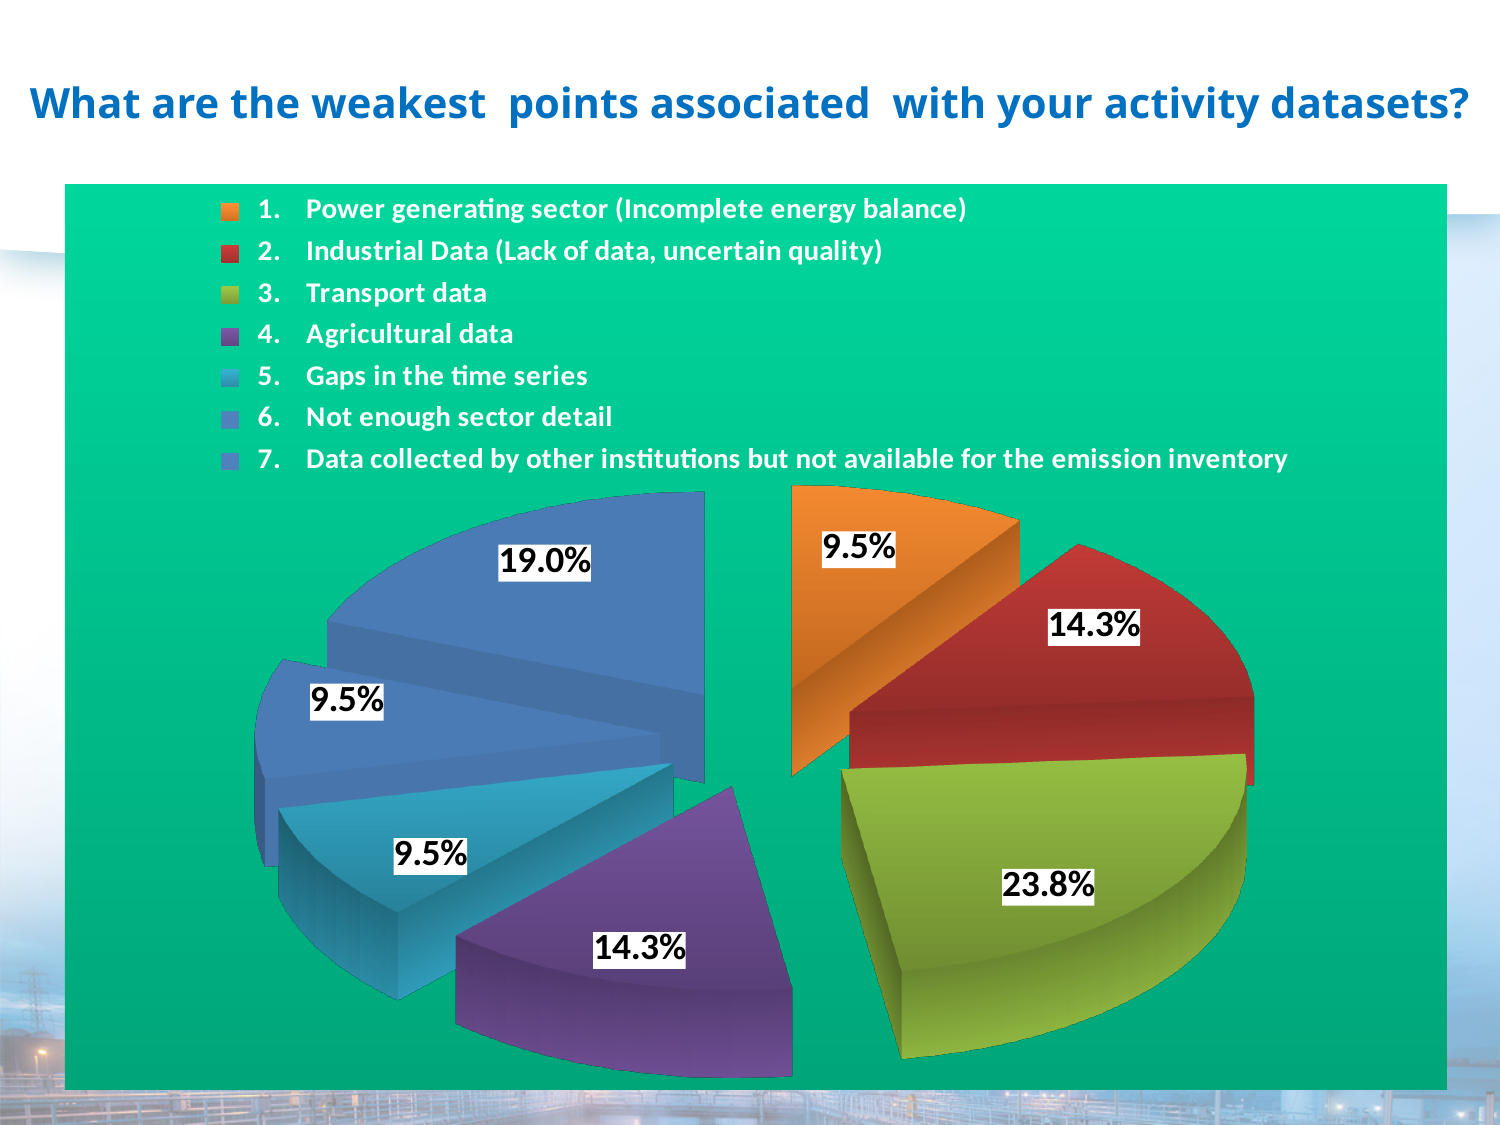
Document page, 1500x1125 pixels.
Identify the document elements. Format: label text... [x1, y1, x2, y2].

picture [0, 215, 1500, 1125]
chart [64, 184, 1448, 1107]
title What are the weakest points associated with your activity datasets? [0, 78, 1500, 185]
